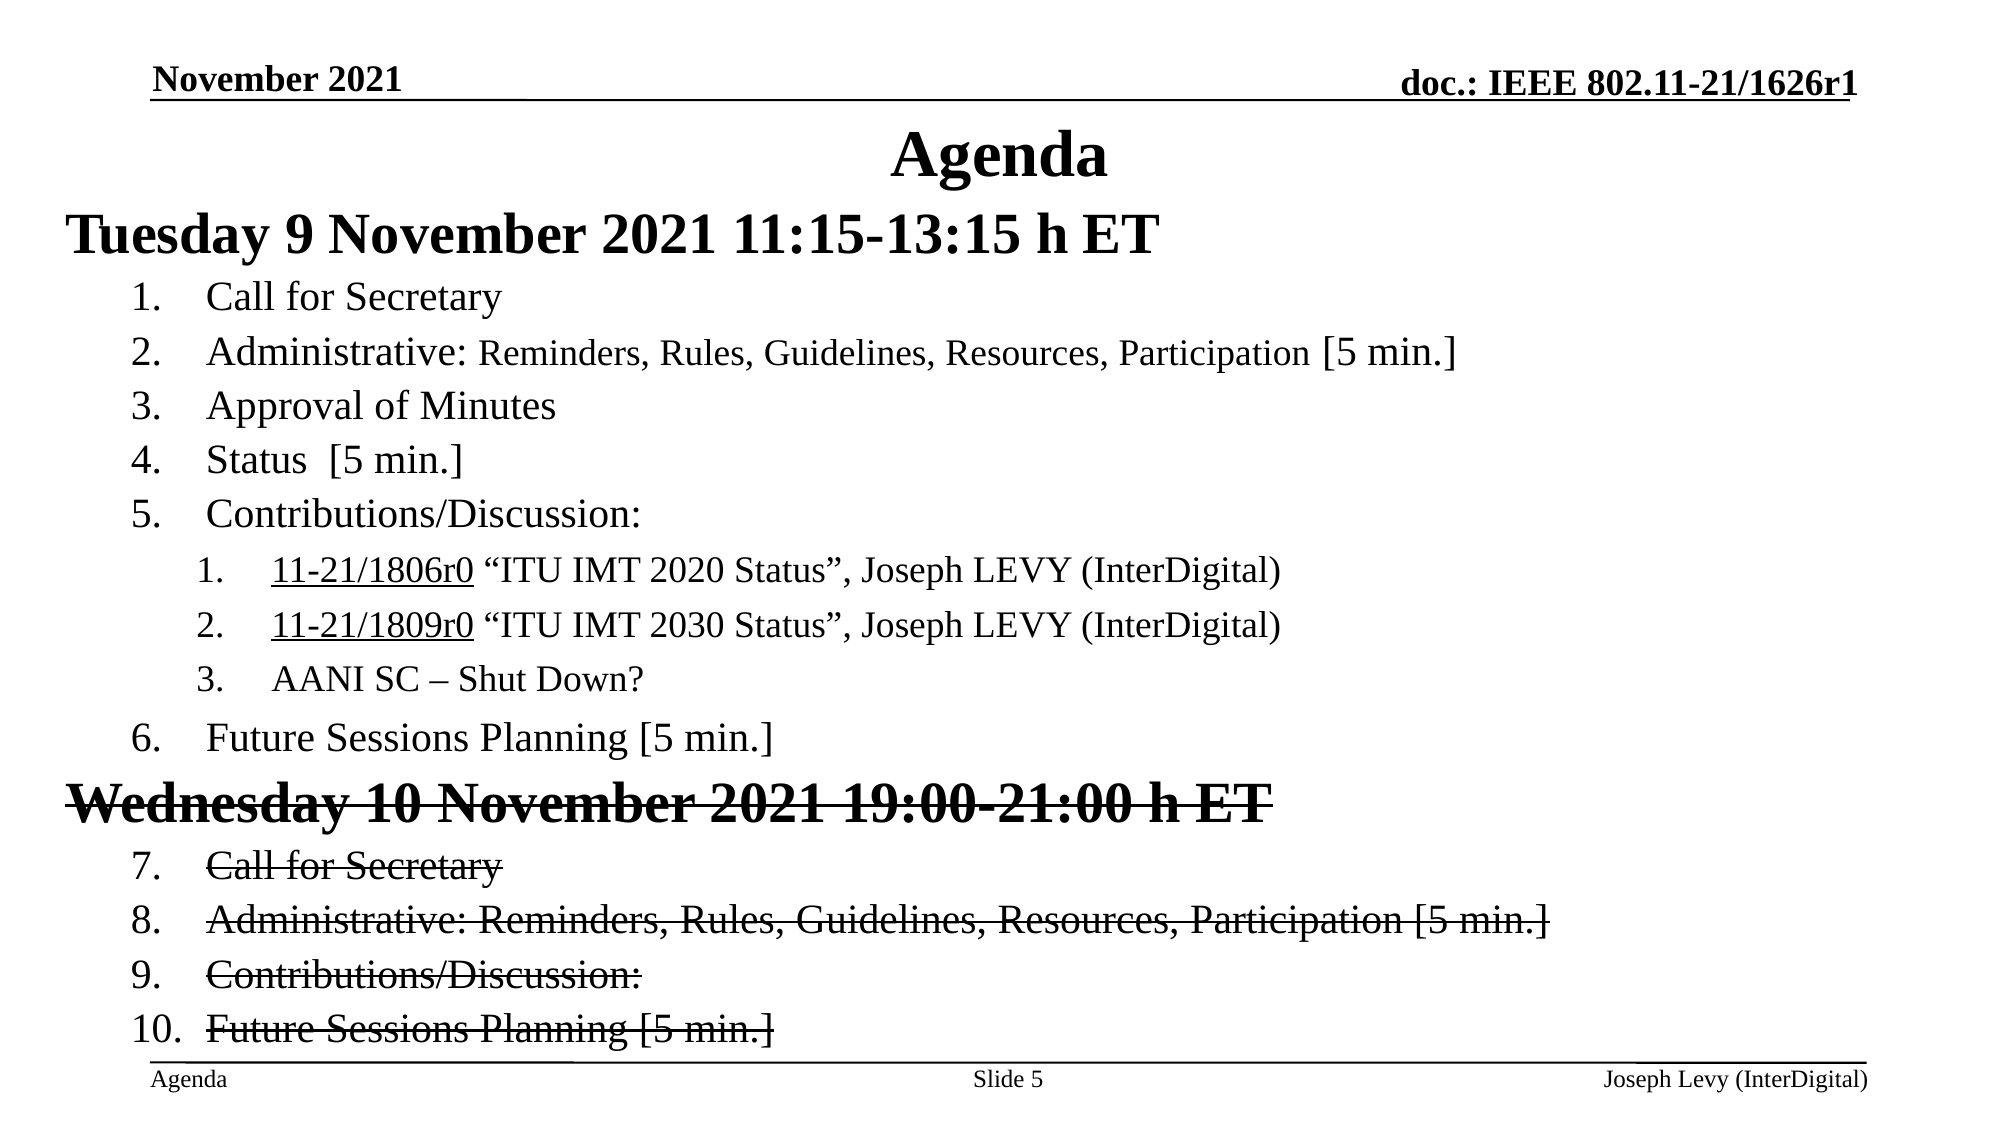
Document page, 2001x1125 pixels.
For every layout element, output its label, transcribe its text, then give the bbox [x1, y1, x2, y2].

list Tuesday 9 November 2021 11:15-13:15 h ET Call for Secretary Administrative: Reminders, Rules, Guidelines, Resources, Participation [5 min.] Approval of Minutes Status [5 min.] Contributions/Discussion: 11-21/1806r0 “ITU IMT 2020 Status”, Joseph LEVY (InterDigital) 11-21/1809r0 “ITU IMT 2030 Status”, Joseph LEVY (InterDigital) AANI SC – Shut Down? Future Sessions Planning [5 min.] Wednesday 10 November 2021 19:00-21:00 h ET Call for Secretary Administrative: Reminders, Rules, Guidelines, Resources, Participation [5 min.] Contributions/Discussion: Future Sessions Planning [5 min.] [49, 187, 1951, 1050]
title Agenda [149, 112, 1850, 187]
text_box [1134, 579, 1165, 685]
footer Joseph Levy (InterDigital) [1171, 1061, 1869, 1093]
slide_number Slide 5 [950, 1061, 1067, 1123]
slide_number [152, 54, 563, 100]
